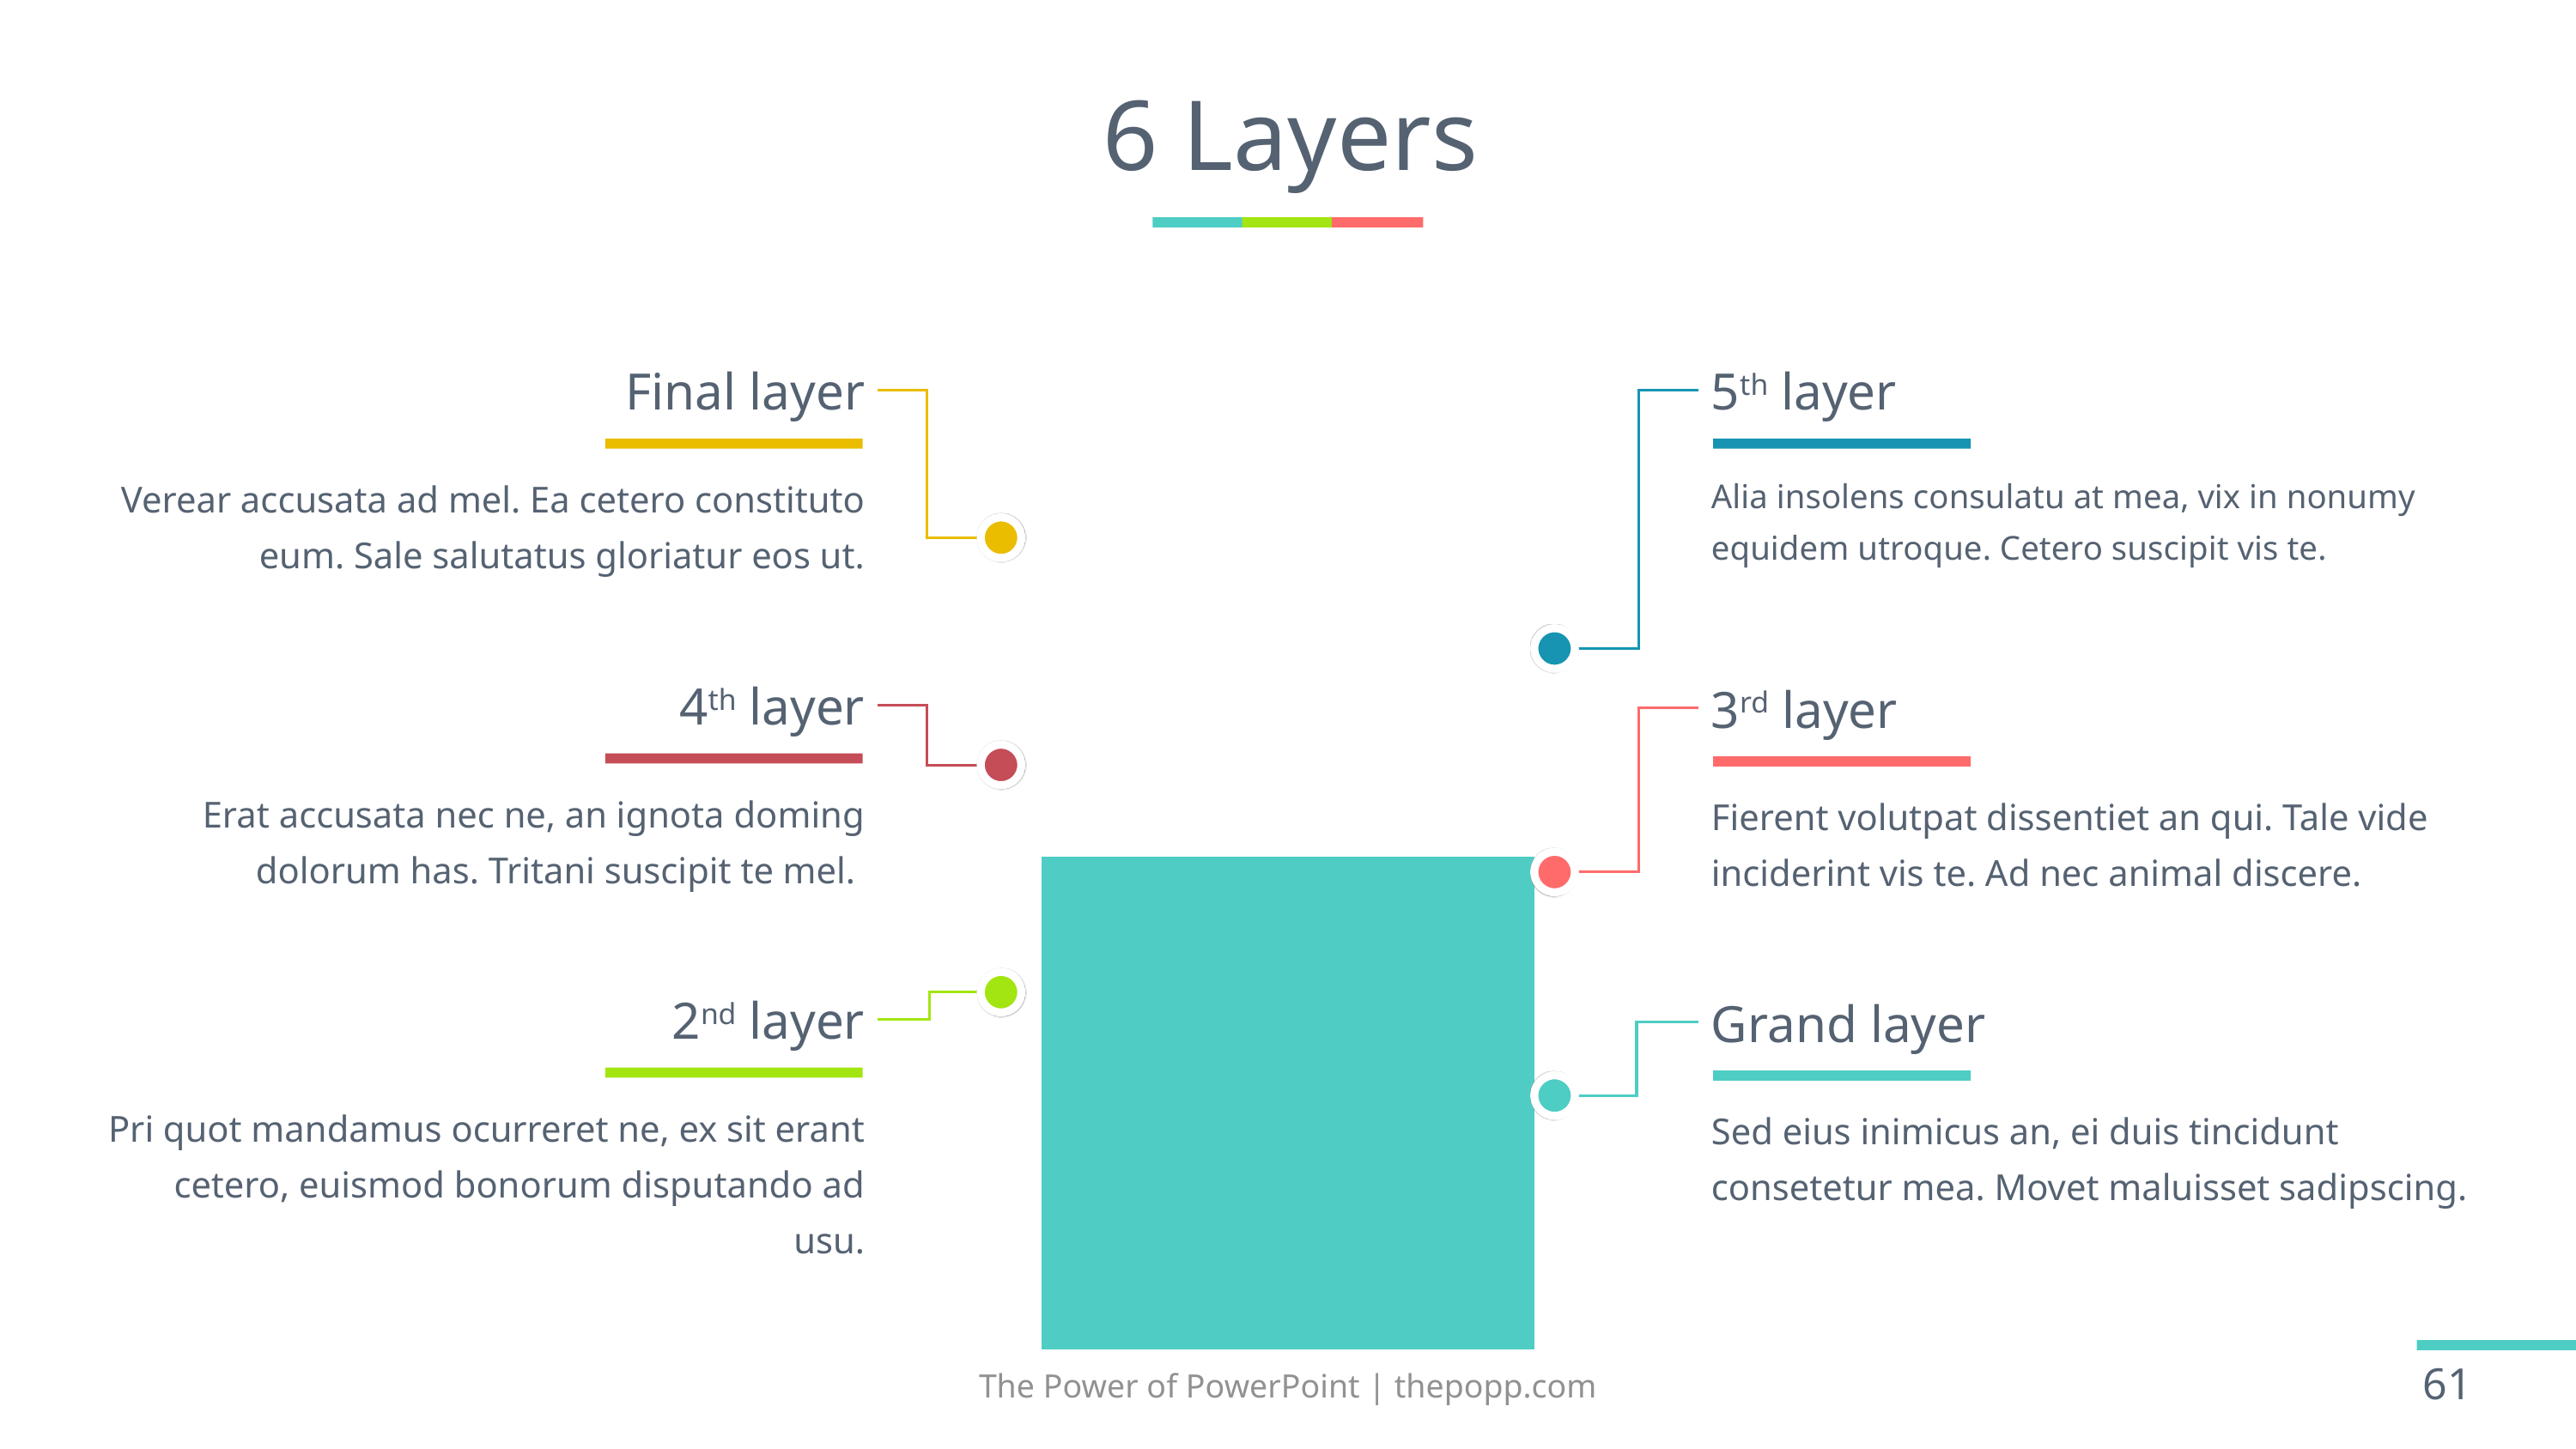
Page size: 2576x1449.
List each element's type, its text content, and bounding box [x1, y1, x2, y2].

list 4th layer [94, 652, 878, 758]
list Verear accusata ad mel. Ea cetero constituto eum. Sale salutatus gloriatur eos ut. [94, 458, 878, 615]
list Sed eius inimicus an, ei duis tincidunt consetetur mea. Movet maluisset sadipscing. [1698, 1089, 2482, 1247]
list Final layer [94, 337, 878, 443]
list 2nd layer [94, 967, 878, 1072]
title 6 Layers [69, 49, 2512, 230]
footer The Power of PowerPoint | thepopp.com [853, 1349, 1723, 1427]
list Alia insolens consulatu at mea, vix in nonumy equidem utroque. Cetero suscipit vis te. [1698, 458, 2482, 615]
list 5th layer [1698, 337, 2482, 443]
list 3rd layer [1698, 655, 2482, 761]
slide_number 61 [2409, 1351, 2576, 1421]
list Erat accusata nec ne, an ignota doming dolorum has. Tritani suscipit te mel. [94, 772, 878, 931]
list Pri quot mandamus ocurreret ne, ex sit erant cetero, euismod bonorum disputando ad usu. [94, 1087, 878, 1245]
list Fierent volutpat dissentiet an qui. Tale vide inciderint vis te. Ad nec animal discere. [1698, 775, 2482, 933]
list Grand layer [1698, 969, 2482, 1075]
